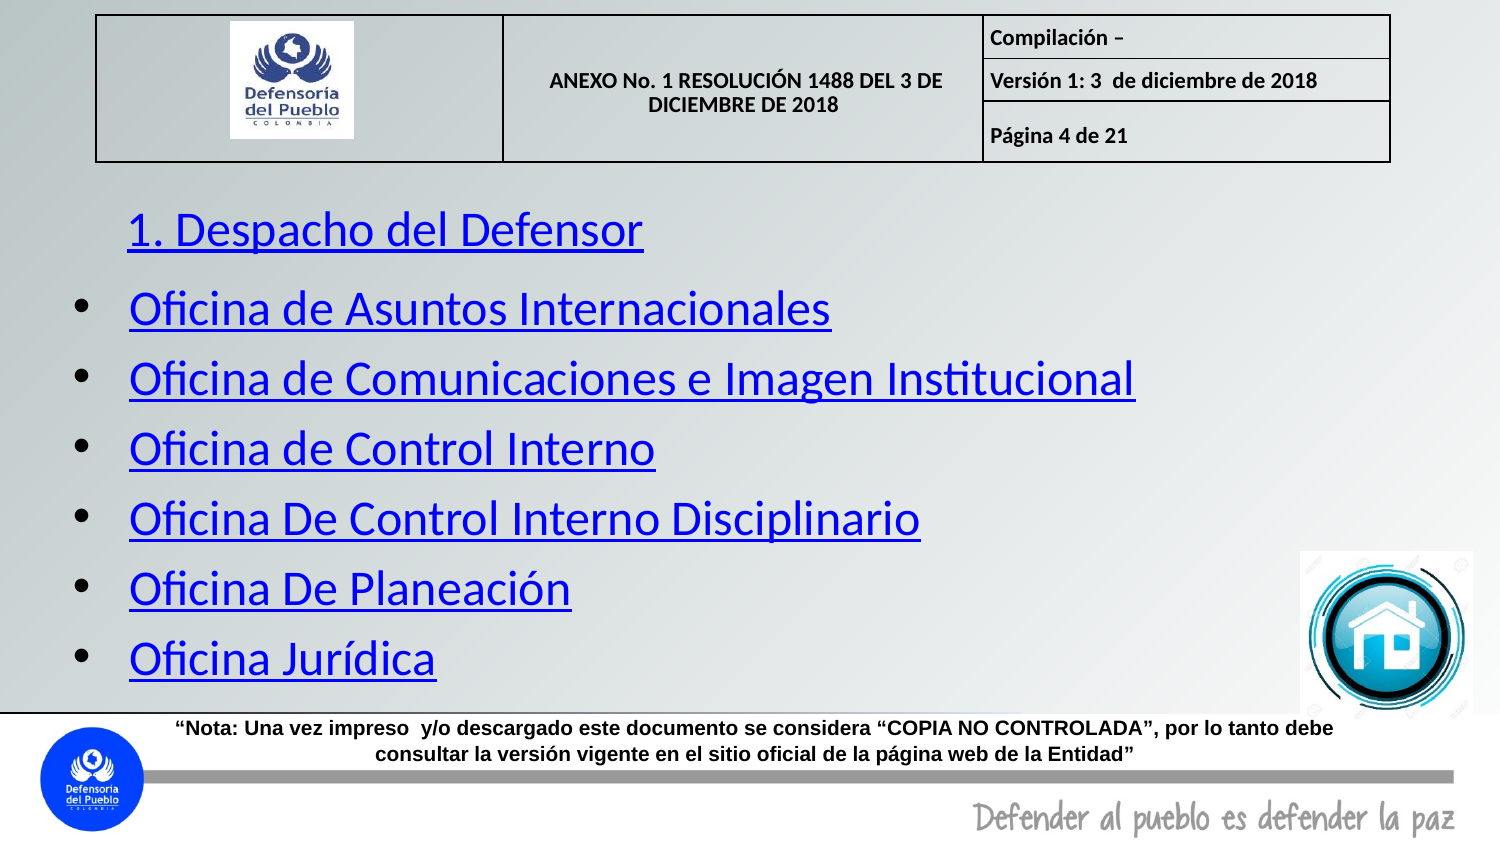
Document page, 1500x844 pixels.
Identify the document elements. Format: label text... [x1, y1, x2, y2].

table_header Compilación – [984, 16, 1389, 58]
list Oficina de Asuntos Internacionales Oficina de Comunicaciones e Imagen Institucional Oficina de Control Interno Oficina De Control Interno Disciplinario Oficina De Planeación Oficina Jurídica [58, 268, 1380, 537]
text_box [229, 21, 354, 140]
table_header ANEXO No. 1 RESOLUCIÓN 1488 DEL 3 DE DICIEMBRE DE 2018 [504, 16, 982, 161]
title 1. Despacho del Defensor [112, 188, 1406, 274]
table_cell Versión 1: 3 de diciembre de 2018 [984, 59, 1389, 100]
text_box “Nota: Una vez impreso y/o descargado este documento se considera “COPIA NO CONTROLADA”, por lo tanto debe consultar la versión vigente en el sitio oficial de la página web de la Entidad” [64, 705, 1383, 774]
table_header [97, 16, 502, 161]
table_cell Página 4 de 21 [984, 102, 1389, 161]
picture [0, 551, 1500, 844]
